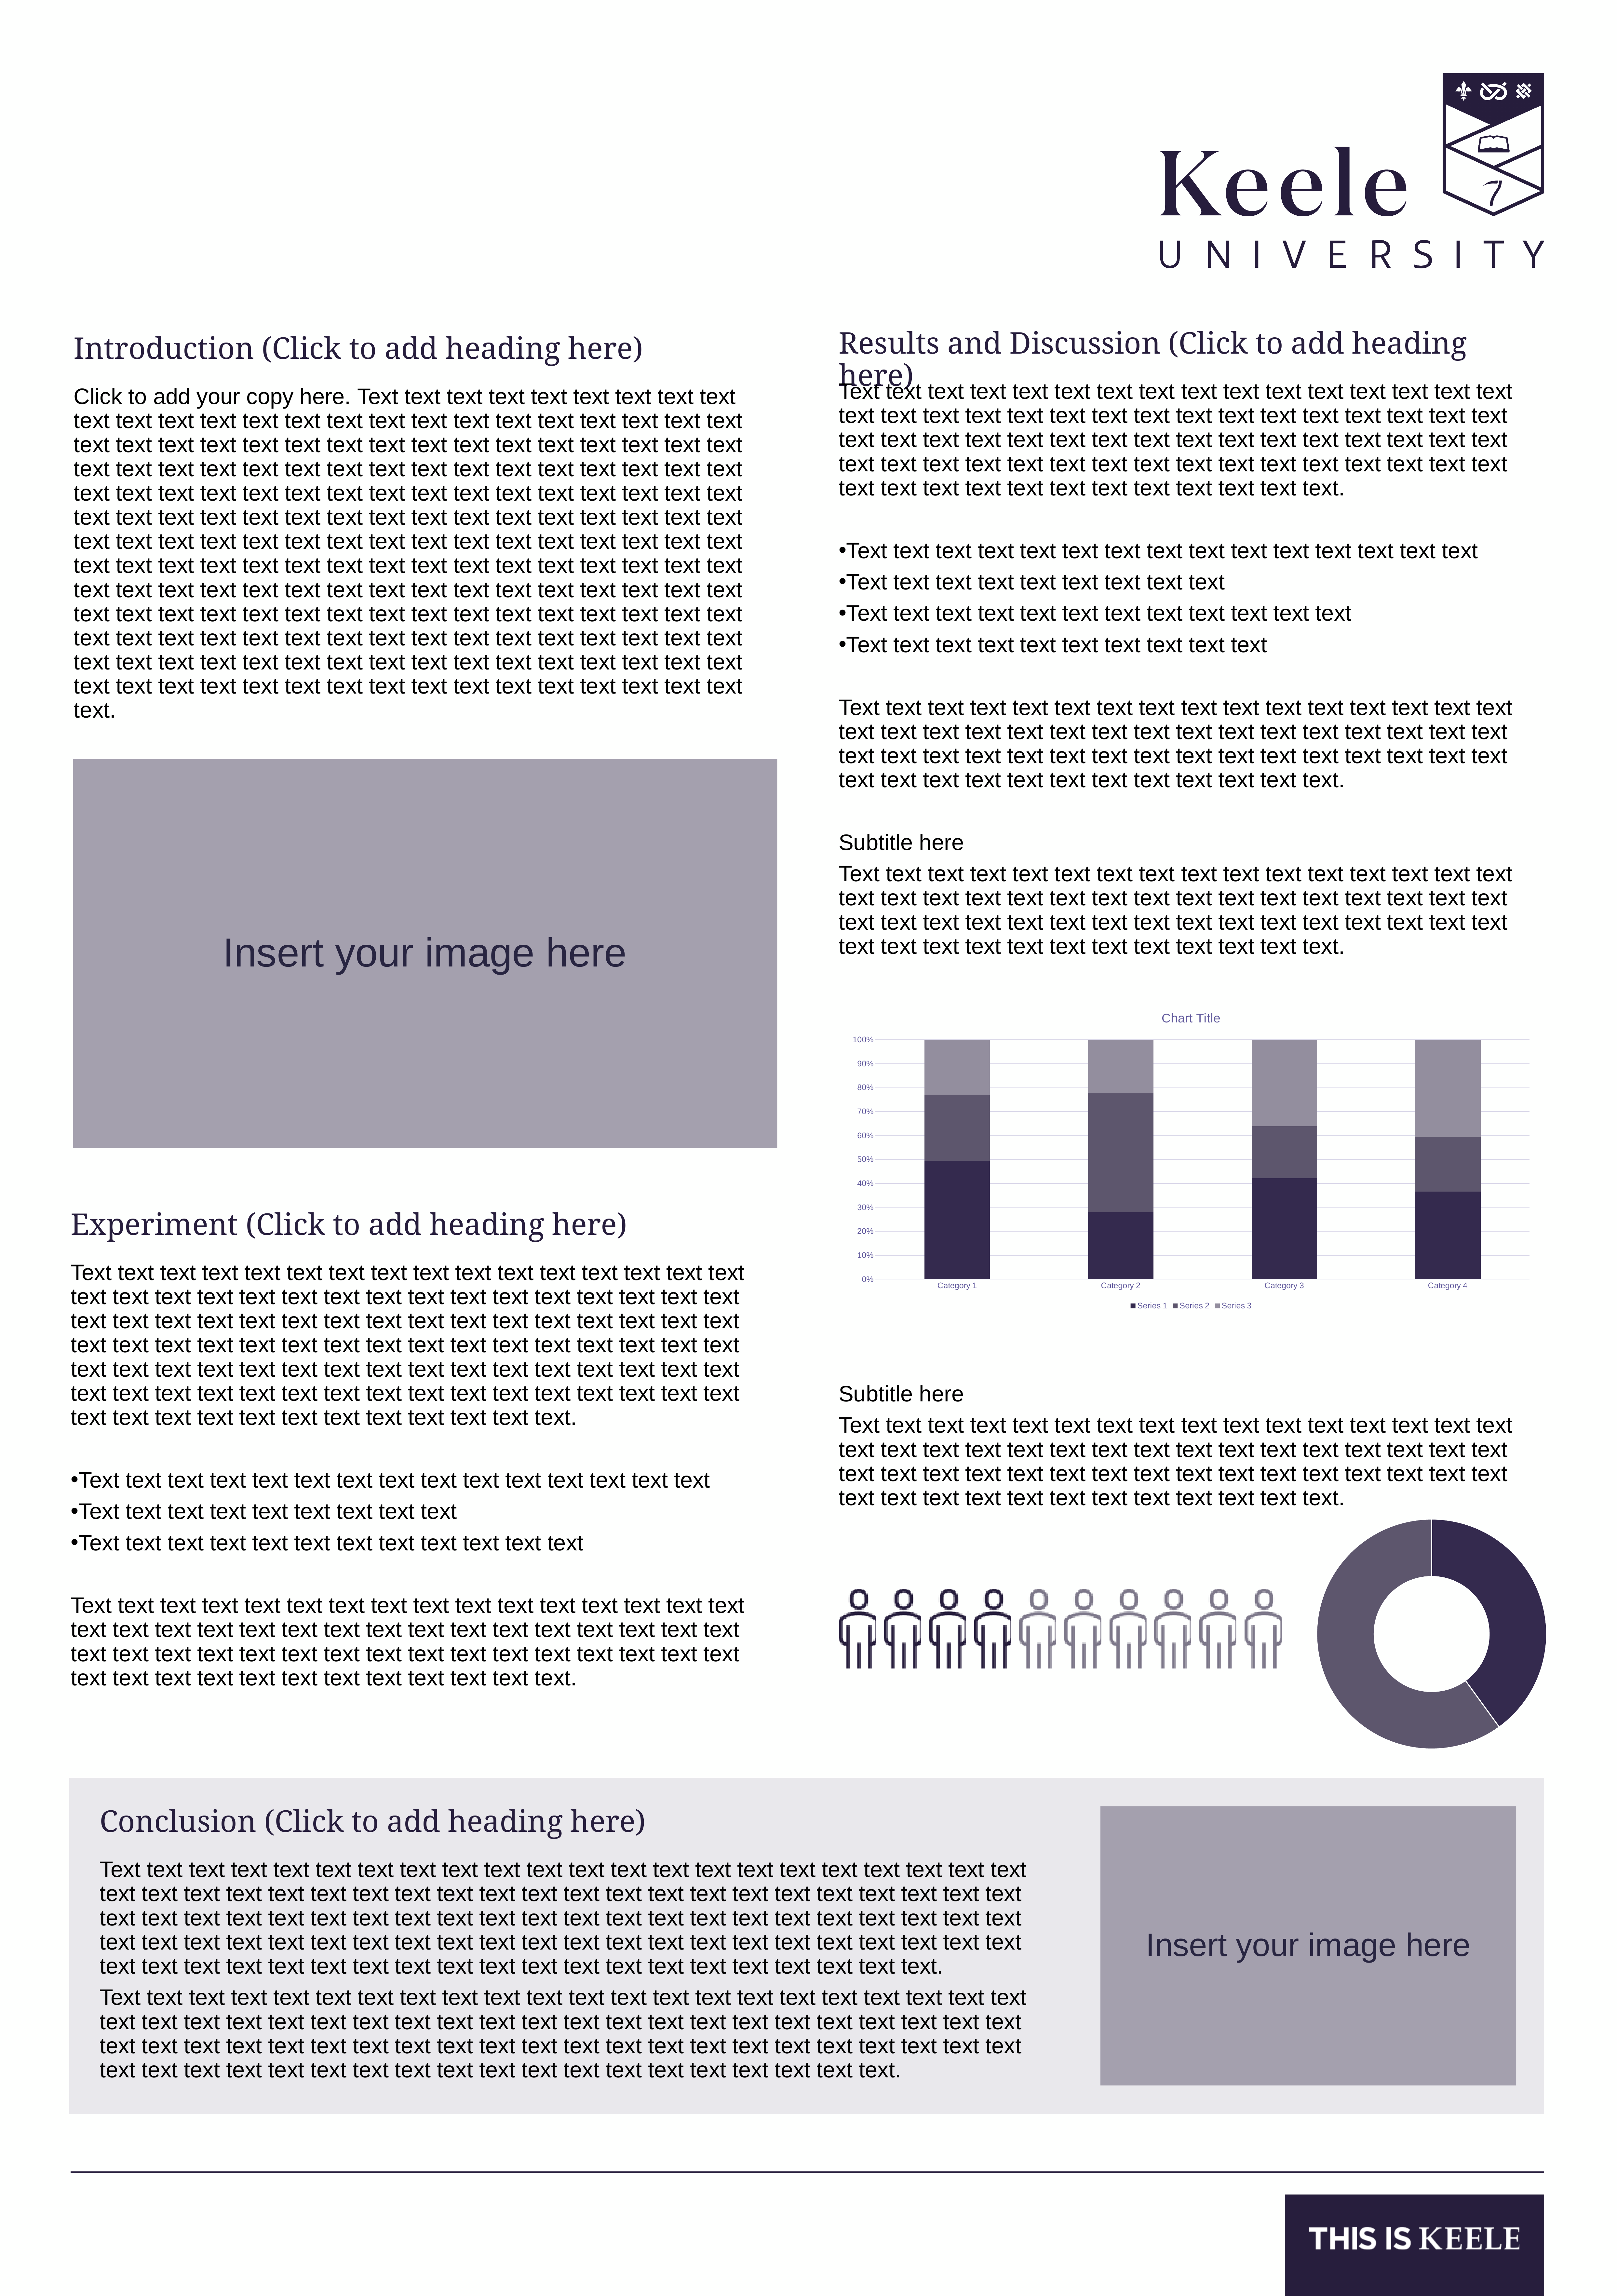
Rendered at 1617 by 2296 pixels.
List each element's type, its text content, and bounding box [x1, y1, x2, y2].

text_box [839, 1589, 1278, 1668]
text_box Subtitle here Text text text text text text text text text text text text text text text text text text text text text text text text text text text text text text text text text text text text text text text text text text text text text text text text text text text text text text text text text text text text. [839, 1382, 1548, 1513]
picture [1160, 73, 1544, 268]
text_box Insert your image here [73, 759, 777, 1148]
text_box Insert your image here [1100, 1806, 1516, 2086]
text_box Results and Discussion (Click to add heading here) [839, 328, 1548, 380]
text_box [69, 1777, 1544, 2114]
text_box Experiment (Click to add heading here) [71, 1209, 780, 1261]
text_box Conclusion (Click to add heading here) [100, 1806, 809, 1858]
text_box Click to add your copy here. Text text text text text text text text text text text text text text text text text text text text text text text text text text text text text text text text text text text text text text text text text text text text text text text text text text text text text text text text text text text text text text text text text text text text text text text text text text text text text text text text text text text text text text text text text text text text text text text text text text text text text text text text text text text text text text text text text text text text text text text text text text text text text text text text text text text text text text text text text text text text text text text text text text text text text text text text text text text text text text text text text text text text text text text text text text text text text text text text text text text text text text text text text text text text text text text text text text text text text text text text text text. [74, 385, 778, 716]
chart [1278, 1495, 1593, 1763]
text_box Text text text text text text text text text text text text text text text text text text text text text text text text text text text text text text text text text text text text text text text text text text text text text text text text text text text text text text text text text text text text text text text text text text text text text text text text text text text text. Text text text text text text text text text text text text text text text Text text text text text text text text text Text text text text text text text text text text text text Text text text text text text text text text text Text text text text text text text text text text text text text text text text text text text text text text text text text text text text text text text text text text text text text text text text text text text text text text text text text text text text text text text text text text text text. Subtitle here Text text text text text text text text text text text text text text text text text text text text text text text text text text text text text text text text text text text text text text text text text text text text text text text text text text text text text text text text text text text text. [839, 380, 1548, 963]
text_box Text text text text text text text text text text text text text text text text text text text text text text text text text text text text text text text text text text text text text text text text text text text text text text text text text text text text text text text text text text text text text text text text text text text text text text text text text text text text text text text text text text text text text text text text text text text text text text text text text text text text text text text text text text text text. Text text text text text text text text text text text text text text text text text text text text text text text text text text text text text text text text text text text text text text text text text text text text text text text text text text text text text text text text text text text text text text text text text text text text text text text text text text text text text text text text text text text text text. [100, 1858, 1040, 2086]
text_box Text text text text text text text text text text text text text text text text text text text text text text text text text text text text text text text text text text text text text text text text text text text text text text text text text text text text text text text text text text text text text text text text text text text text text text text text text text text text text text text text text text text text text text text text text text text text text text text text text text text text text text text text text text text text. Text text text text text text text text text text text text text text text Text text text text text text text text text Text text text text text text text text text text text text Text text text text text text text text text text text text text text text text text text text text text text text text text text text text text text text text text text text text text text text text text text text text text text text text text text text text text text text text text text text text. [71, 1261, 780, 1717]
text_box Introduction (Click to add heading here) [74, 333, 778, 383]
chart [839, 998, 1544, 1312]
